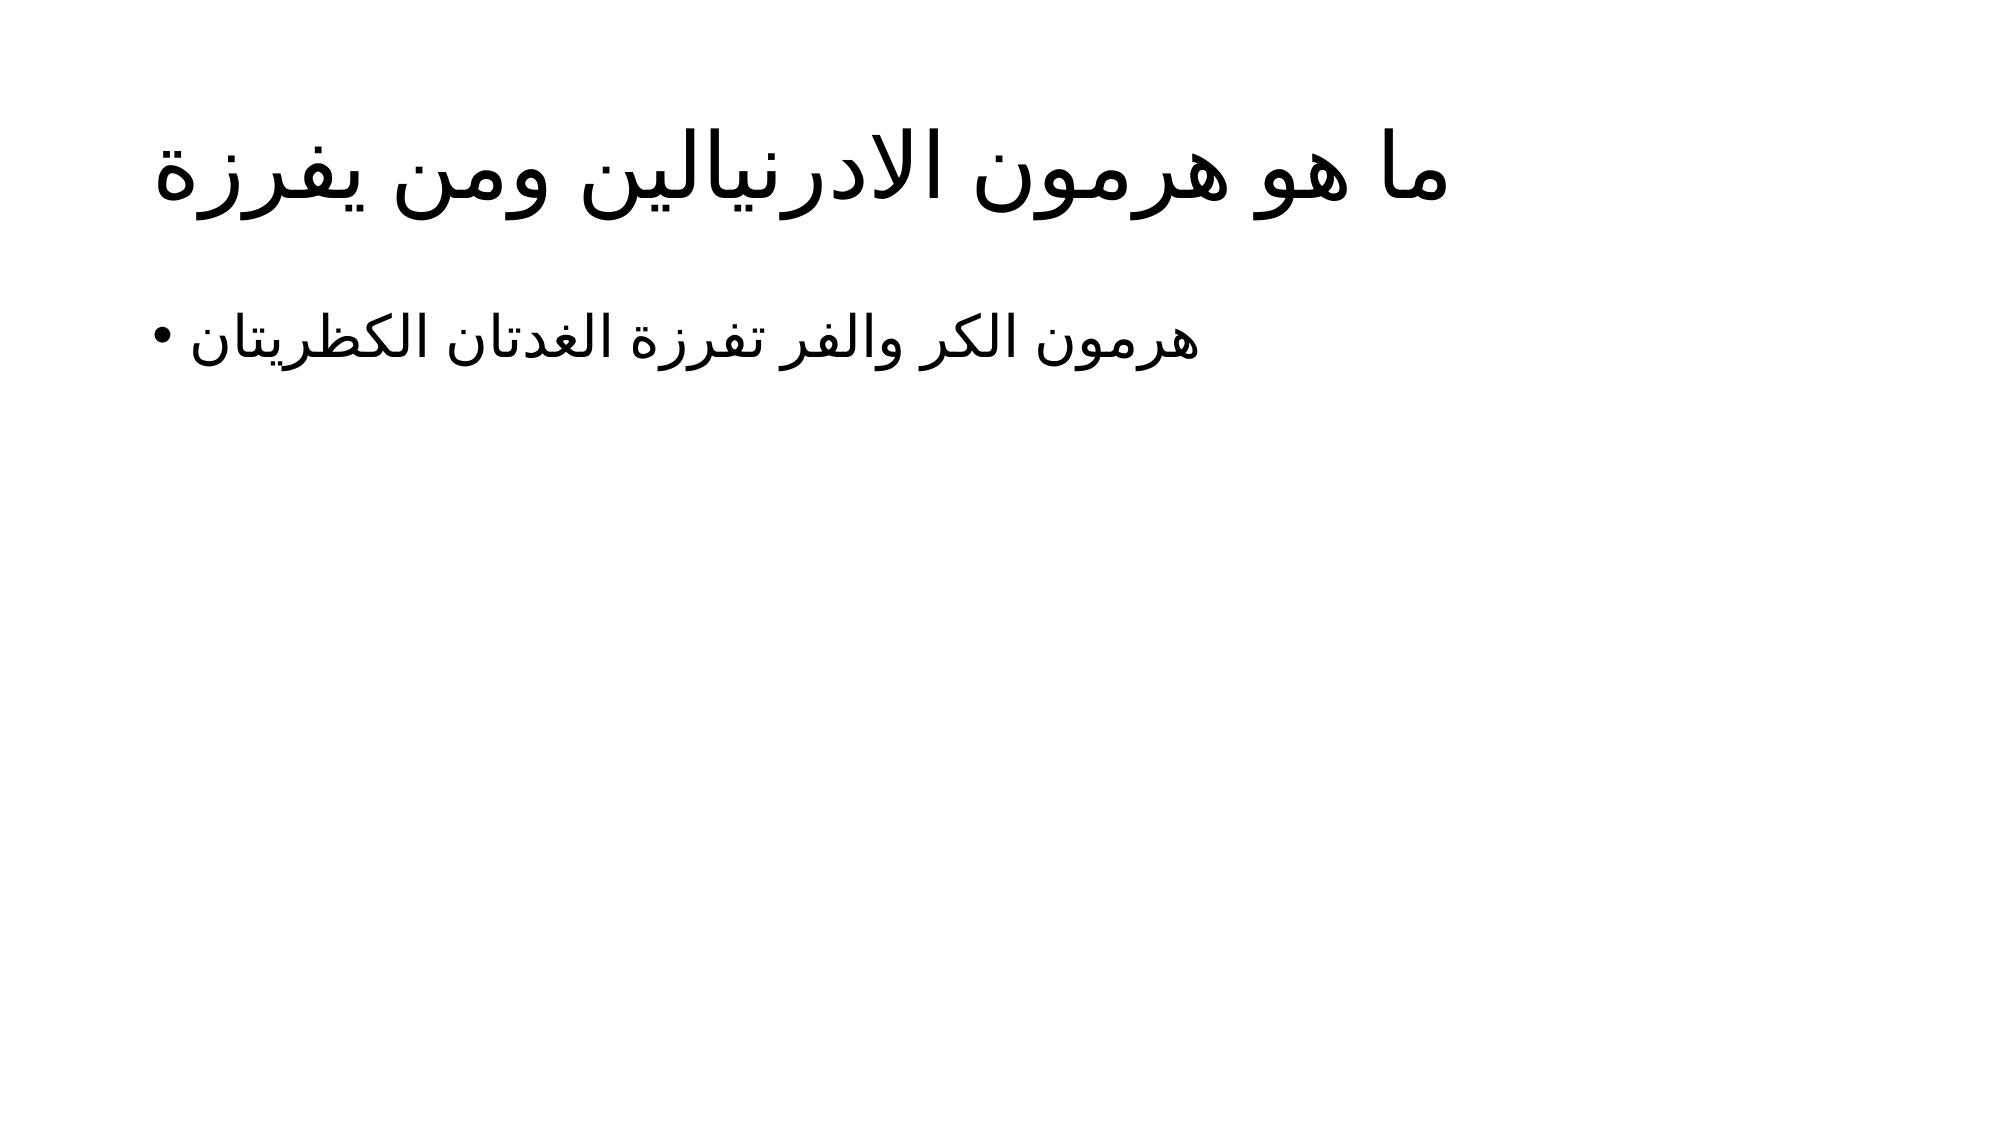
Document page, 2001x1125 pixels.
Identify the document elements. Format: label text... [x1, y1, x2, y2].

title ما هو هرمون الادرنيالين ومن يفرزة [137, 59, 1863, 278]
list هرمون الكر والفر تفرزة الغدتان الكظريتان [137, 299, 1863, 1014]
